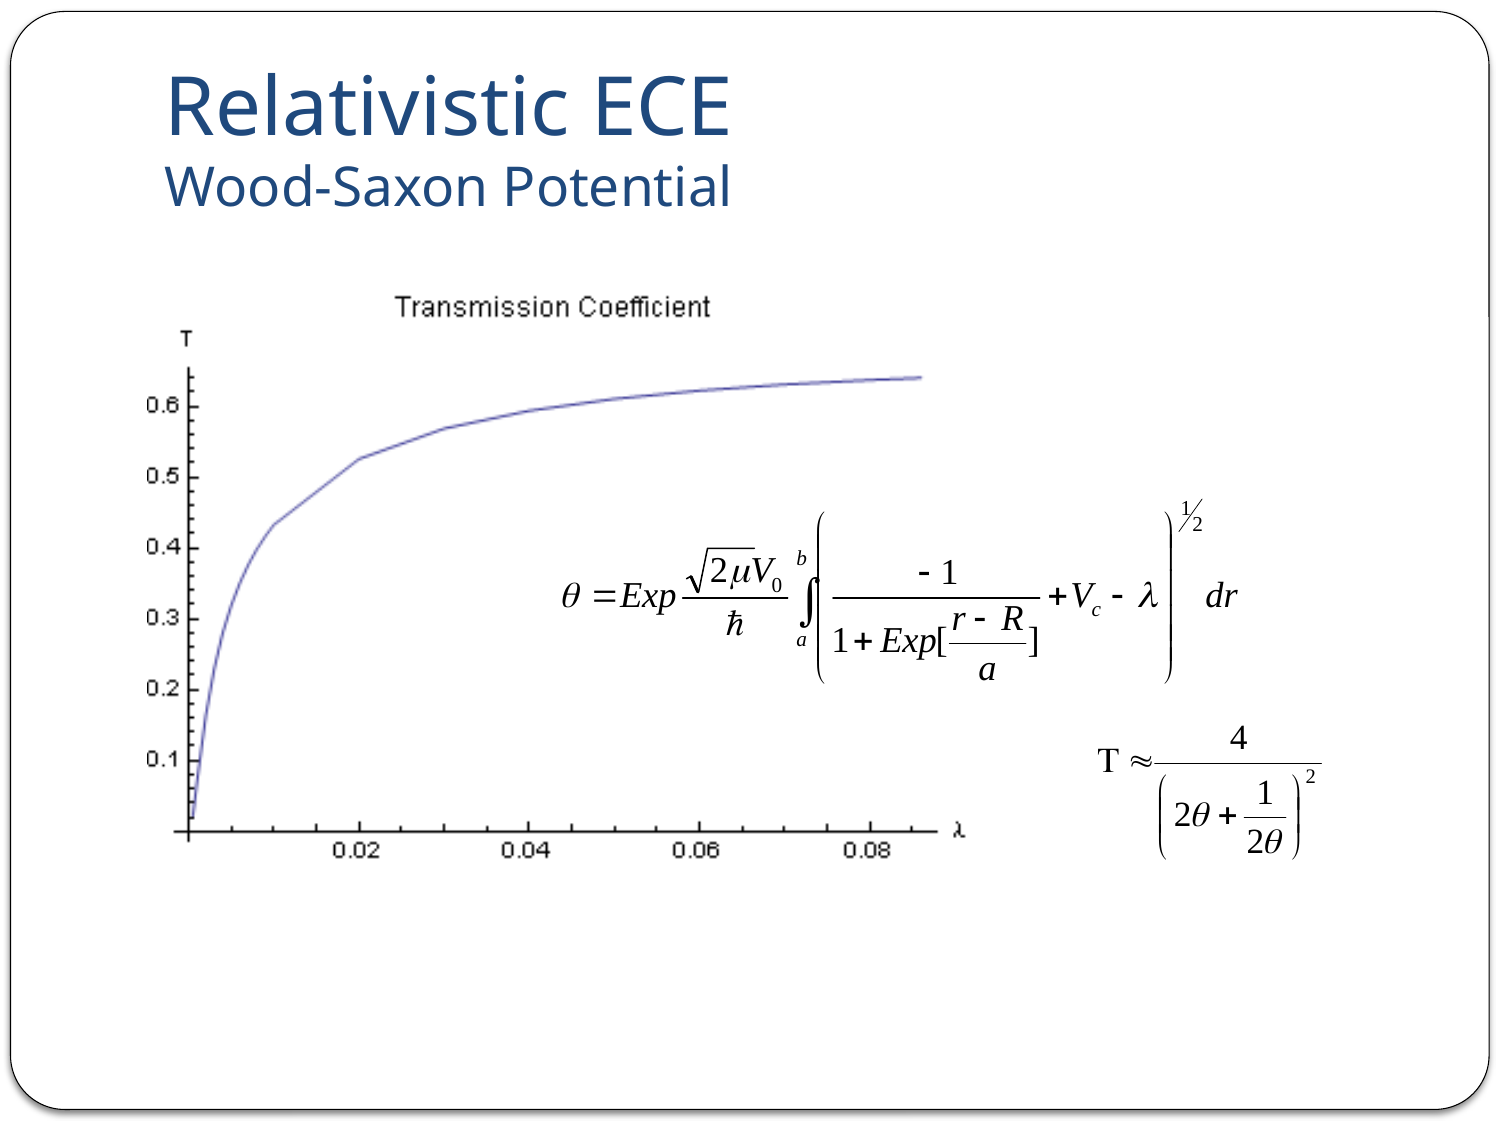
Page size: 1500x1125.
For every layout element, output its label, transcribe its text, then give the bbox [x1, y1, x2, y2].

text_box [1092, 715, 1329, 870]
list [147, 290, 969, 870]
title Relativistic ECE Wood-Saxon Potential [150, 45, 1425, 233]
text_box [556, 491, 1246, 693]
